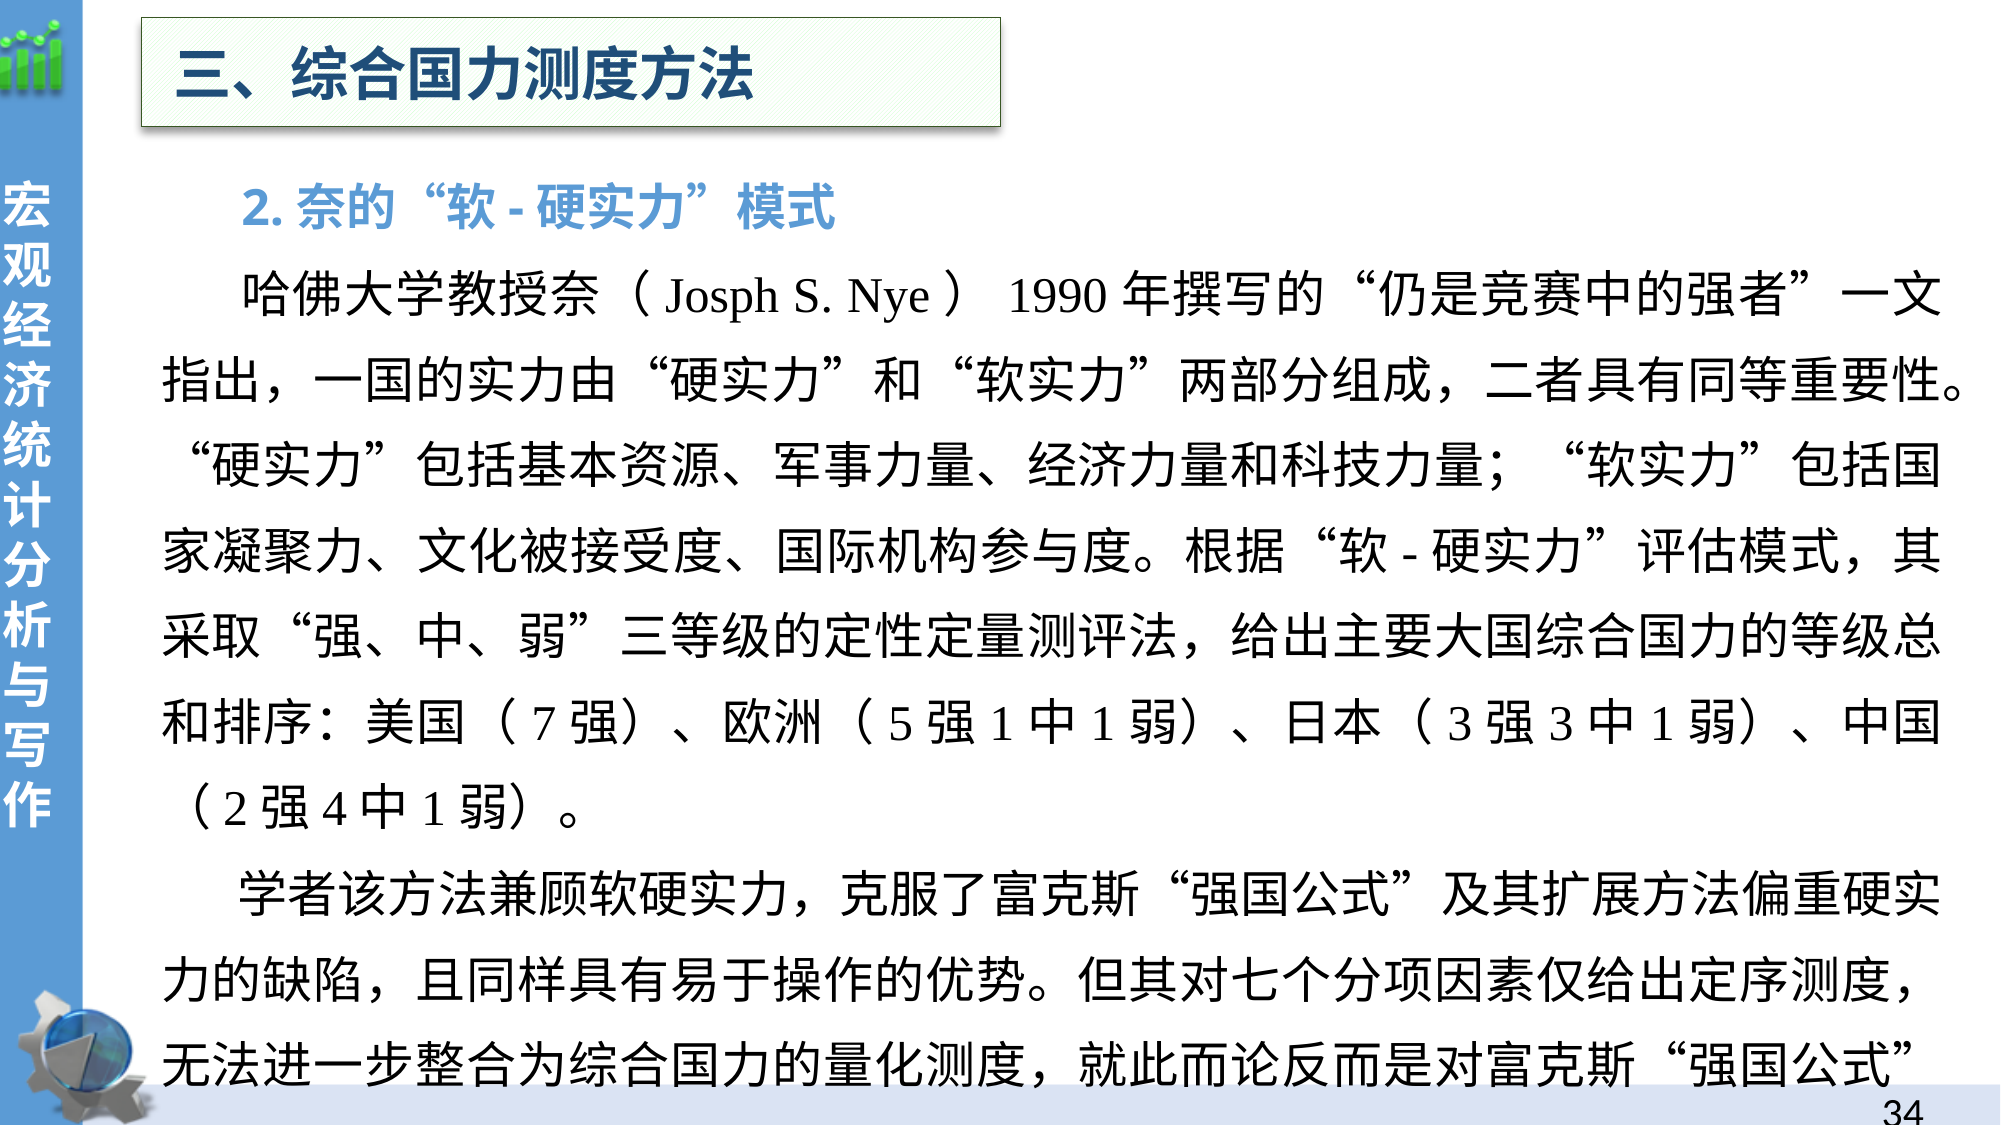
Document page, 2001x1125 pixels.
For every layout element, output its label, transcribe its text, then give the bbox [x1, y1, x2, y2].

text_box 三、综合国力测度方法 [141, 17, 1000, 127]
picture [0, 0, 2001, 1125]
text_box 2.奈的“软-硬实力”模式 哈佛大学教授奈（Josph S. Nye）1990年撰写的“仍是竞赛中的强者”一文指出，一国的实力由“硬实力”和“软实力”两部分组成，二者具有同等重要性。“硬实力”包括基本资源、军事力量、经济力量和科技力量；“软实力”包括国家凝聚力、文化被接受度、国际机构参与度。根据“软-硬实力”评估模式，其采取“强、中、弱”三等级的定性定量测评法，给出主要大国综合国力的等级总和排序：美国（7强）、欧洲（5强1中1弱）、日本（3强3中1弱）、中国（2强4中1弱）。 学者该方法兼顾软硬实力，克服了富克斯“强国公式”及其扩展方法偏重硬实力的缺陷，且同样具有易于操作的优势。但其对七个分项因素仅给出定序测度，无法进一步整合为综合国力的量化测度，就此而论反而是对富克斯“强国公式”的倒退。 [146, 138, 1957, 1075]
text_box 宏观经济统计分析与写作 [0, 116, 70, 891]
text_box 33 [1786, 1085, 1940, 1125]
